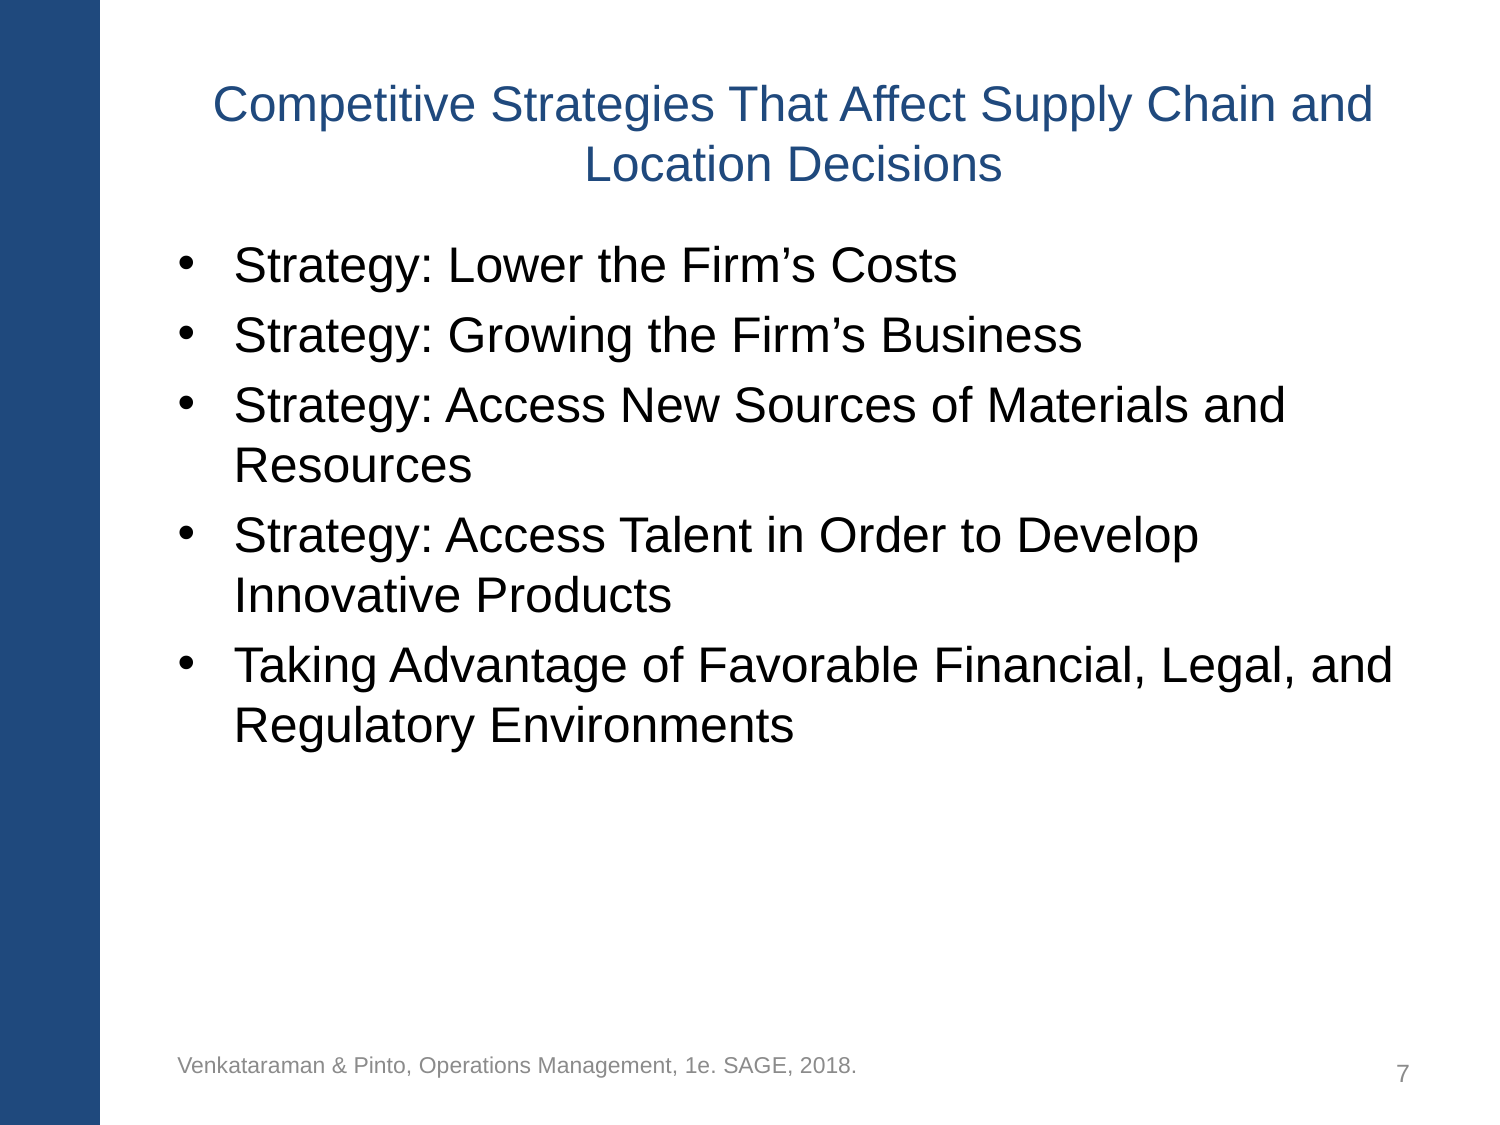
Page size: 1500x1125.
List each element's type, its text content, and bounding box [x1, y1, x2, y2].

slide_number 7 [1350, 1042, 1425, 1103]
list Strategy: Lower the Firm’s Costs Strategy: Growing the Firm’s Business Strategy: Access New Sources of Materials and Resources Strategy: Access Talent in Order to Develop Innovative Products Taking Advantage of Favorable Financial, Legal, and Regulatory Environments [162, 224, 1425, 1013]
footer Venkataraman & Pinto, Operations Management, 1e. SAGE, 2018. [162, 1042, 1313, 1103]
title Competitive Strategies That Affect Supply Chain and Location Decisions [162, 37, 1425, 224]
